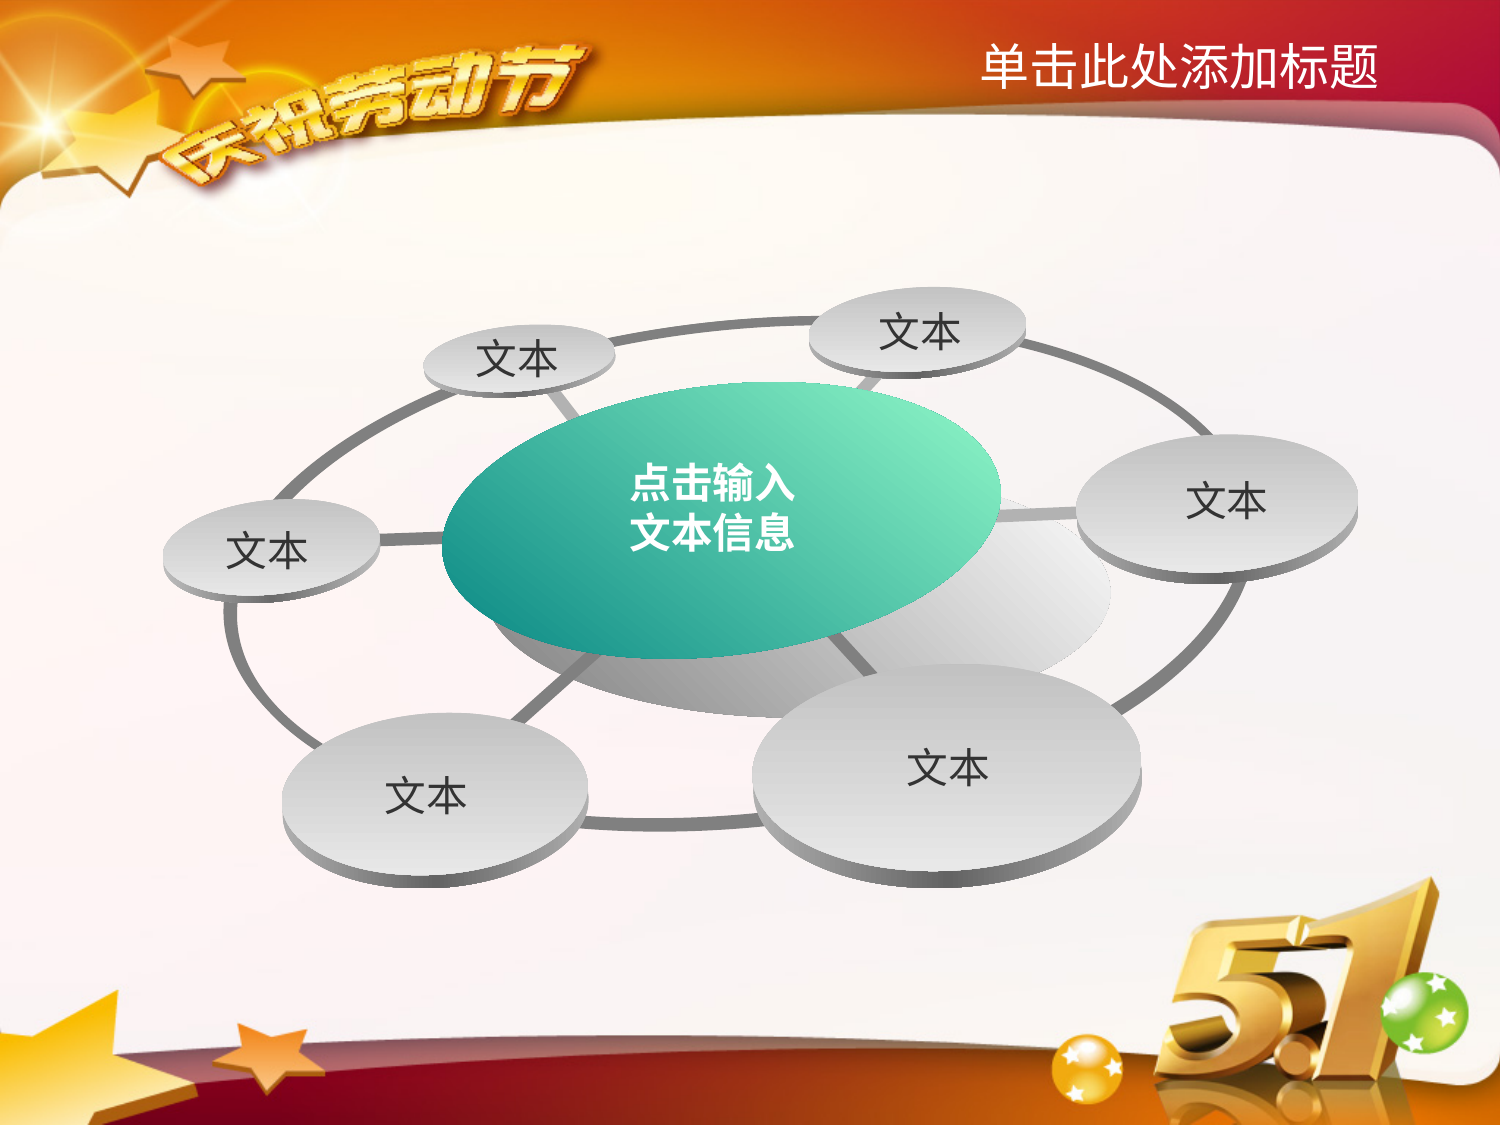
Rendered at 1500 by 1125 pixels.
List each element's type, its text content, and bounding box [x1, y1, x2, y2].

text_box [226, 319, 1232, 822]
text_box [1075, 434, 1359, 584]
picture [0, 0, 1500, 1125]
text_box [281, 713, 589, 889]
text_box [1148, 592, 1237, 692]
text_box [752, 663, 1143, 888]
text_box [594, 818, 747, 827]
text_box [808, 287, 1027, 379]
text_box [162, 499, 381, 603]
text_box 单击此处添加标题 [425, 19, 1395, 113]
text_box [423, 325, 616, 397]
text_box 点击输入 文本信息 [537, 449, 889, 565]
